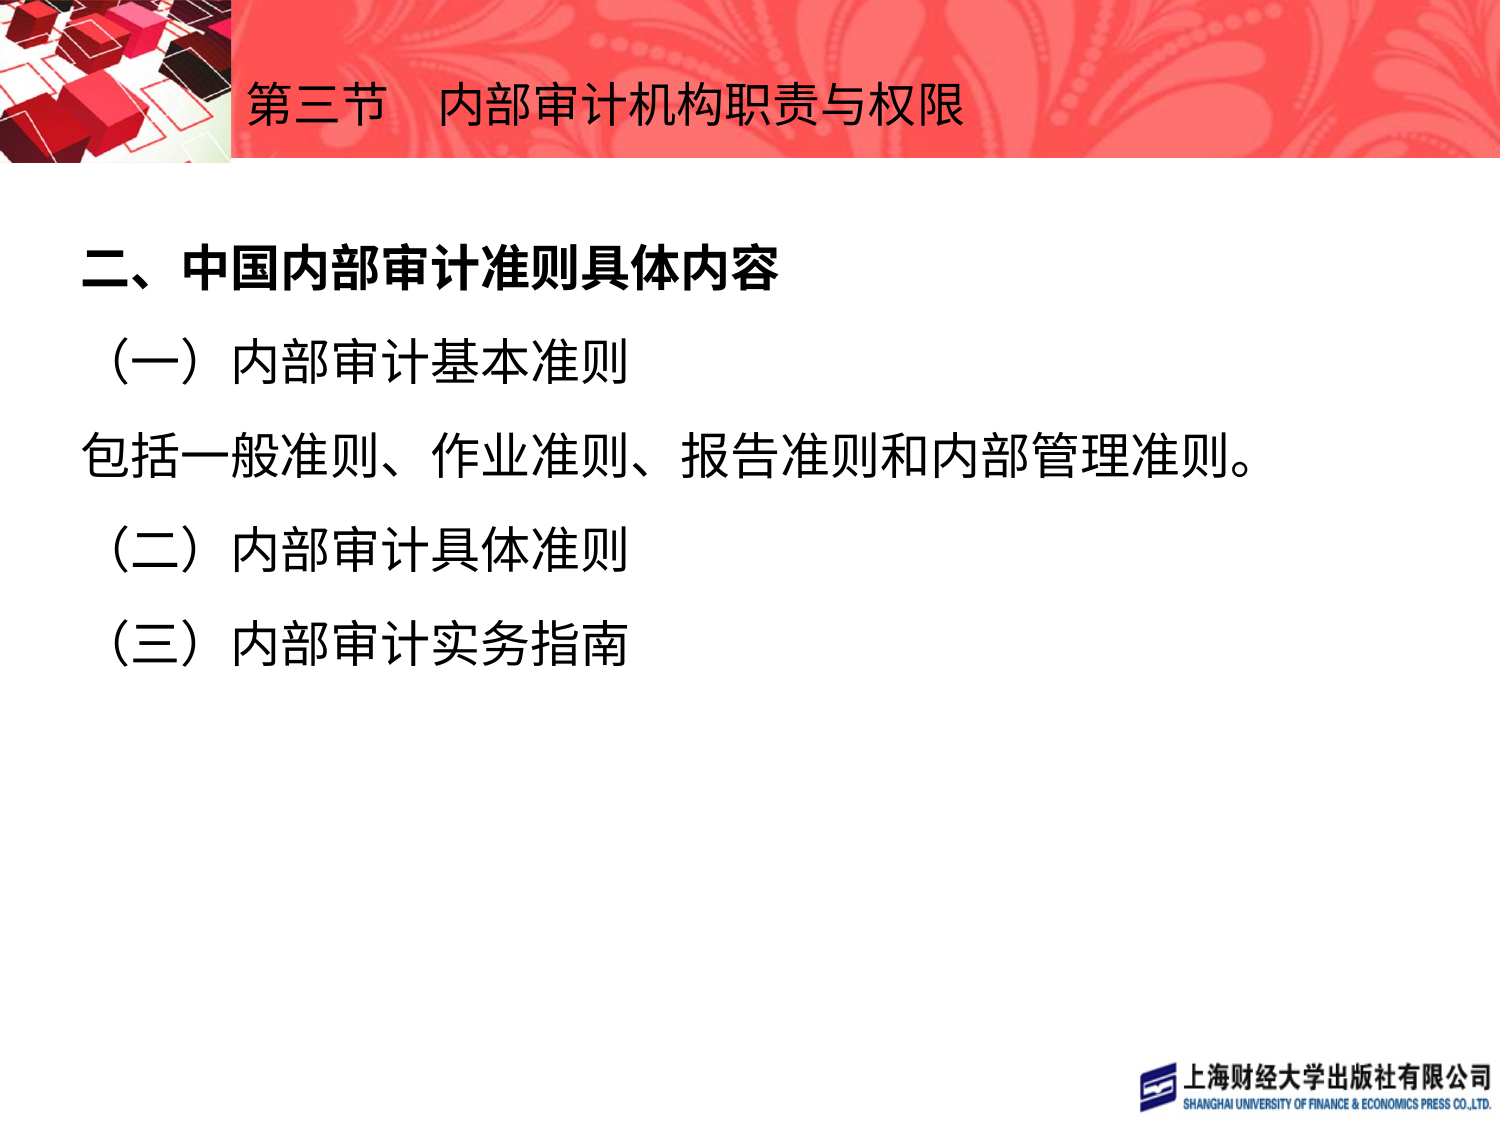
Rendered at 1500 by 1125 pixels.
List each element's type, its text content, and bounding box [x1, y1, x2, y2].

title 第三节 内部审计机构职责与权限 [230, 45, 1461, 161]
list 二、中国内部审计准则具体内容 （一）内部审计基本准则 包括一般准则、作业准则、报告准则和内部管理准则。 （二）内部审计具体准则 （三）内部审计实务指南 [64, 208, 1425, 1047]
picture [1139, 1058, 1495, 1118]
